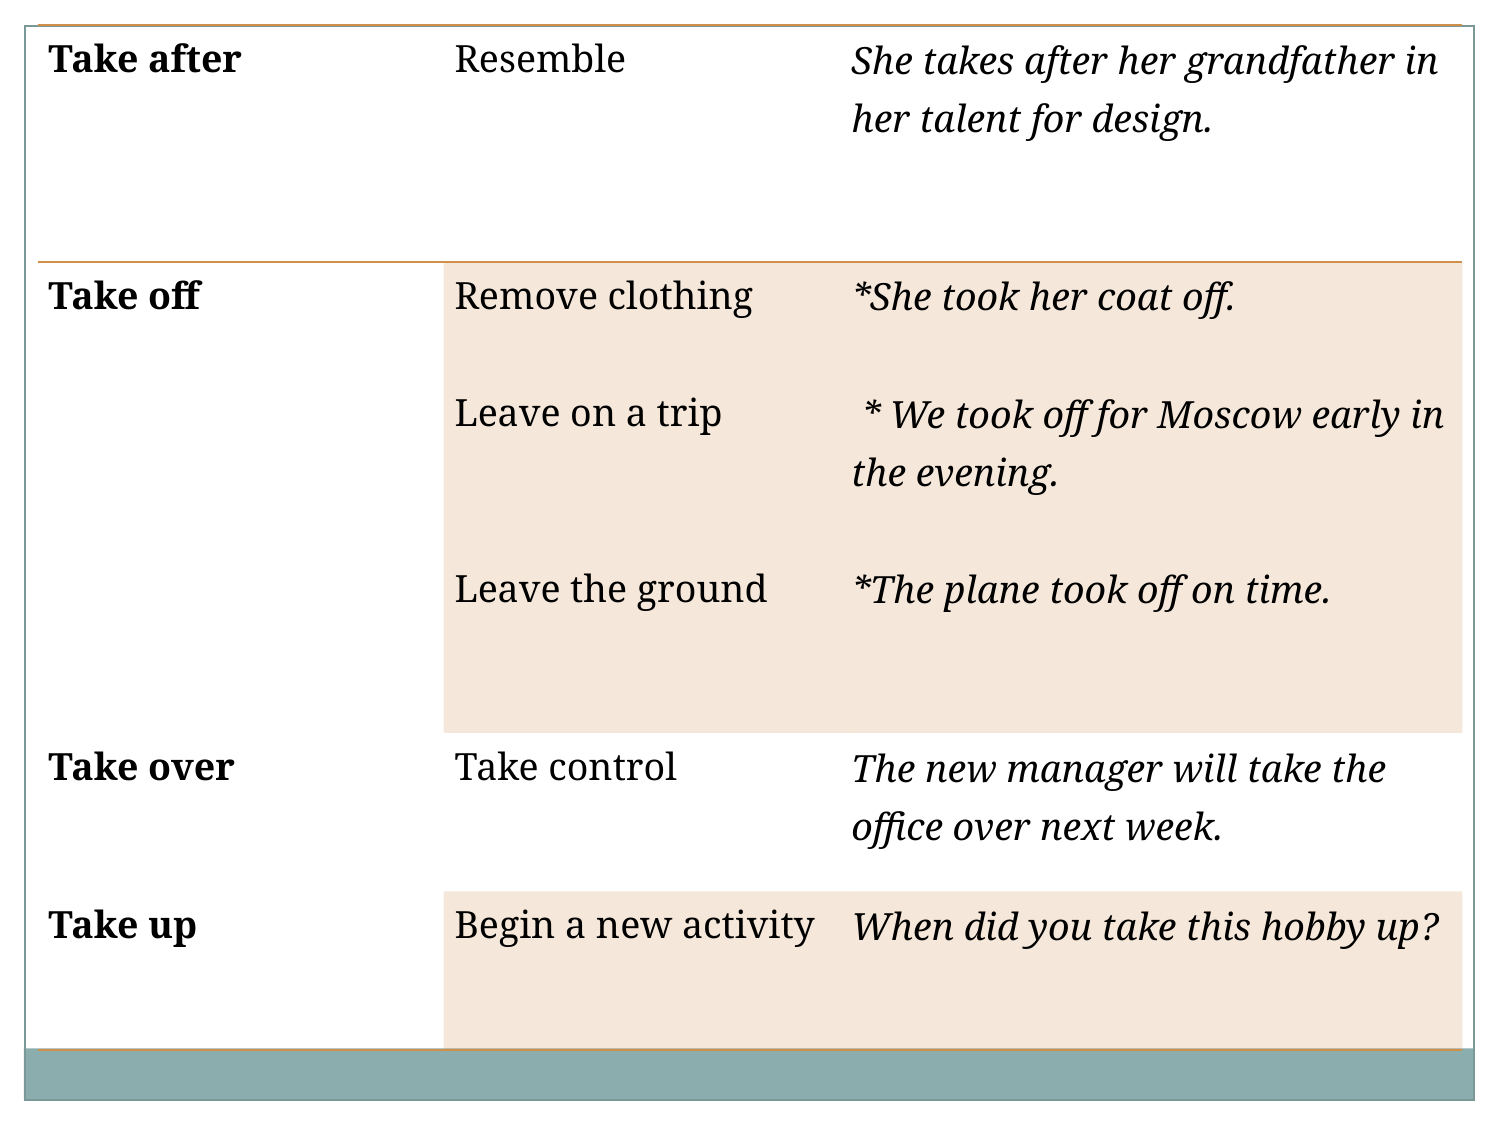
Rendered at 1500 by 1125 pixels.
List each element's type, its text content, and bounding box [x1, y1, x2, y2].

table_cell Take off [38, 263, 444, 733]
table_header Take after [38, 26, 444, 261]
table_cell Remove clothing Leave on a trip Leave the ground [444, 263, 850, 733]
table_cell When did you take this hobby up? [850, 891, 1462, 1049]
table_cell Begin a new activity [444, 891, 850, 1049]
table_cell Take control [444, 733, 850, 891]
table_cell The new manager will take the office over next week. [850, 733, 1462, 891]
table_cell Take up [38, 891, 444, 1049]
table_cell *She took her coat off. * We took off for Moscow early in the evening. *The plane took off on time. [850, 263, 1462, 733]
table_header She takes after her grandfather in her talent for design. [850, 26, 1462, 261]
table_cell Take over [38, 733, 444, 891]
table_header Resemble [444, 26, 850, 261]
